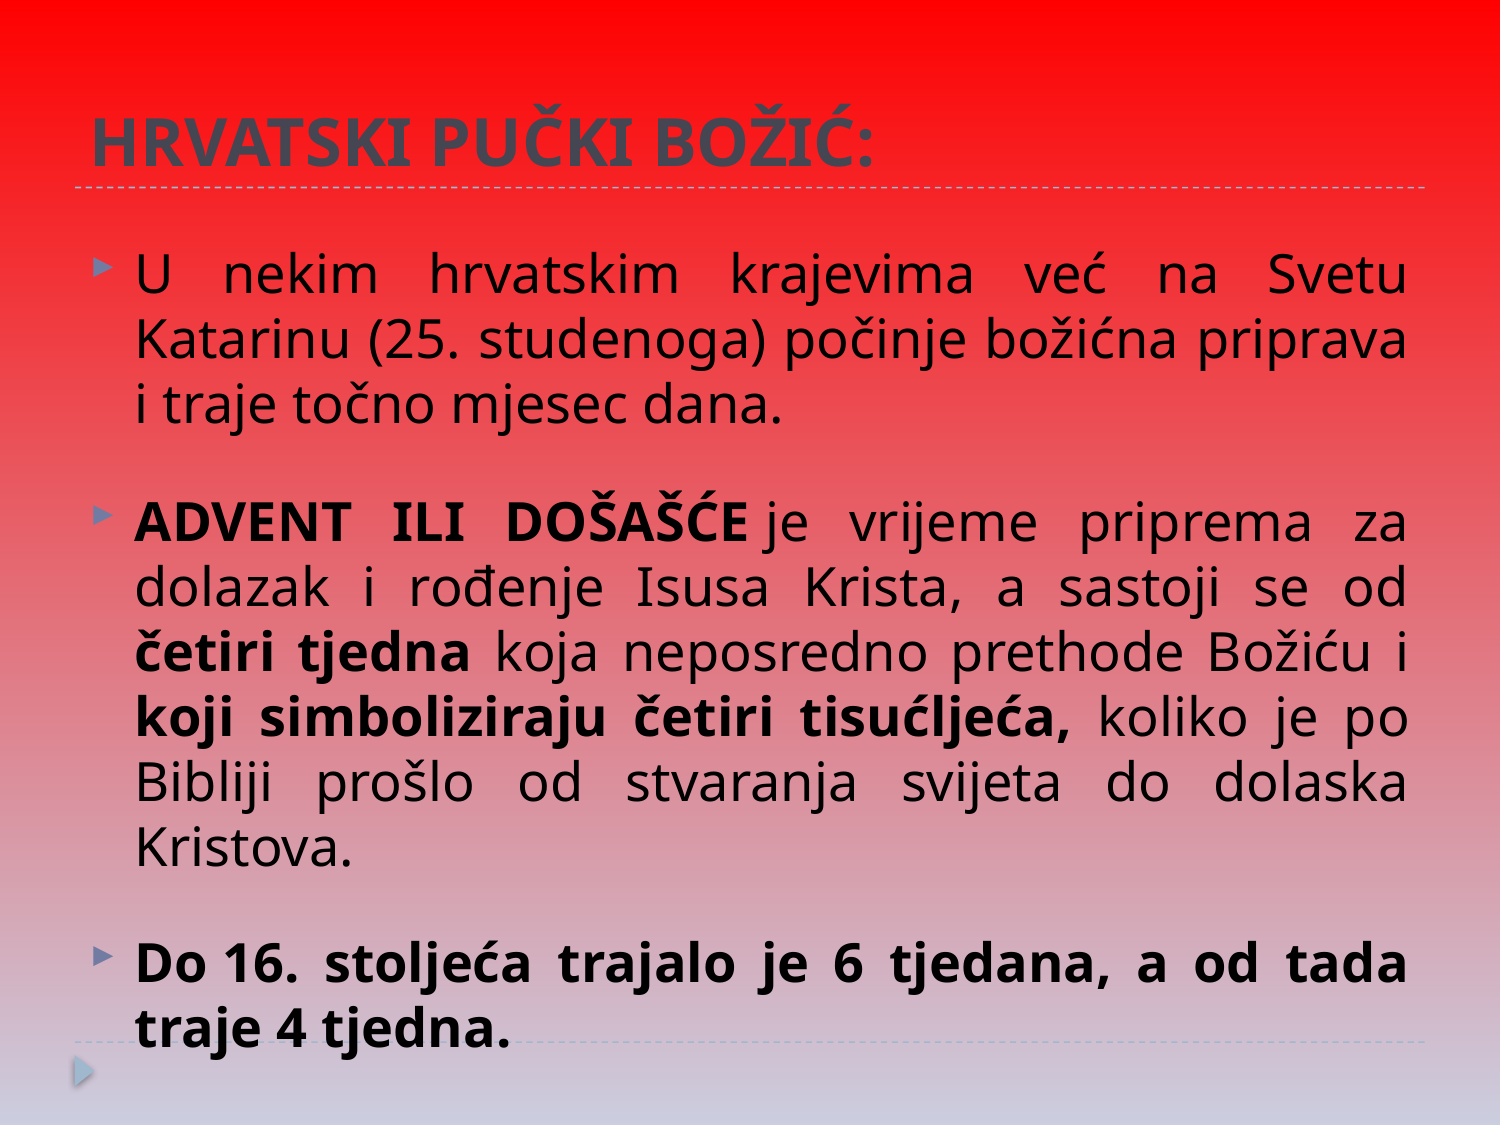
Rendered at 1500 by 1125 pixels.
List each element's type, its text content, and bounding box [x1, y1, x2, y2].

list U nekim hrvatskim krajevima već na Svetu Katarinu (25. studenoga) počinje božićna priprava i traje točno mjesec dana. ADVENT ILI DOŠAŠĆE je vrijeme priprema za dolazak i rođenje Isusa Krista, a sastoji se od četiri tjedna koja neposredno prethode Božiću i koji simboliziraju četiri tisućljeća, koliko je po Bibliji prošlo od stvaranja svijeta do dolaska Kristova. Do 16. stoljeća trajalo je 6 tjedana, a od tada traje 4 tjedna. [75, 231, 1425, 1094]
title HRVATSKI PUČKI BOŽIĆ: [75, 24, 1425, 188]
